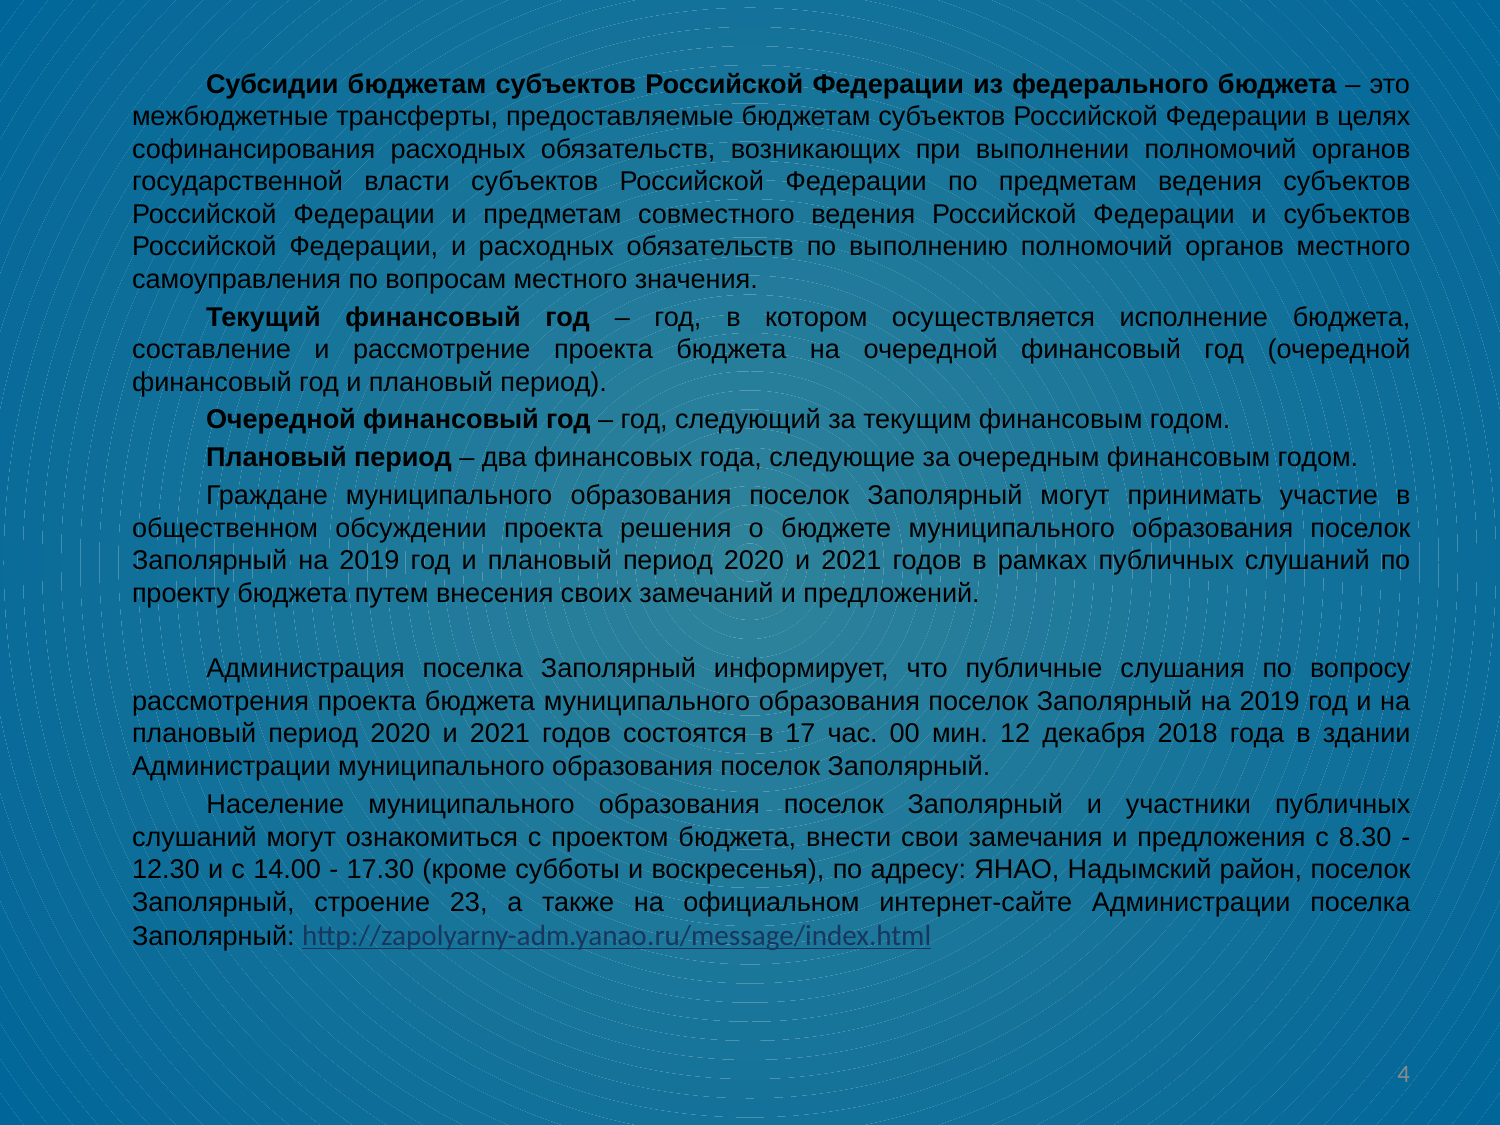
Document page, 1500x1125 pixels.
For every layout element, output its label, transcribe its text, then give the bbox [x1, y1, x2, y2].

slide_number 4 [1074, 1042, 1425, 1103]
list Субсидии бюджетам субъектов Российской Федерации из федерального бюджета – это межбюджетные трансферты, предоставляемые бюджетам субъектов Российской Федерации в целях софинансирования расходных обязательств, возникающих при выполнении полномочий органов государственной власти субъектов Российской Федерации по предметам ведения субъектов Российской Федерации и предметам совместного ведения Российской Федерации и субъектов Российской Федерации, и расходных обязательств по выполнению полномочий органов местного самоуправления по вопросам местного значения. Текущий финансовый год – год, в котором осуществляется исполнение бюджета, составление и рассмотрение проекта бюджета на очередной финансовый год (очередной финансовый год и плановый период). Очередной финансовый год – год, следующий за текущим финансовым годом. Плановый период – два финансовых года, следующие за очередным финансовым годом. Граждане муниципального образования поселок Заполярный могут принимать участие в общественном обсуждении проекта решения о бюджете муниципального образования поселок Заполярный на 2019 год и плановый период 2020 и 2021 годов в рамках публичных слушаний по проекту бюджета путем внесения своих замечаний и предложений. Администрация поселка Заполярный информирует, что публичные слушания по вопросу рассмотрения проекта бюджета муниципального образования поселок Заполярный на 2019 год и на плановый период 2020 и 2021 годов состоятся в 17 час. 00 мин. 12 декабря 2018 года в здании Администрации муниципального образования поселок Заполярный. Население муниципального образования поселок Заполярный и участники публичных слушаний могут ознакомиться с проектом бюджета, внести свои замечания и предложения с 8.30 - 12.30 и с 14.00 - 17.30 (кроме субботы и воскресенья), по адресу: ЯНАО, Надымский район, поселок Заполярный, строение 23, а также на официальном интернет-сайте Администрации поселка Заполярный: http://zapolyarny-adm.yanao.ru/message/index.html [116, 58, 1426, 1091]
